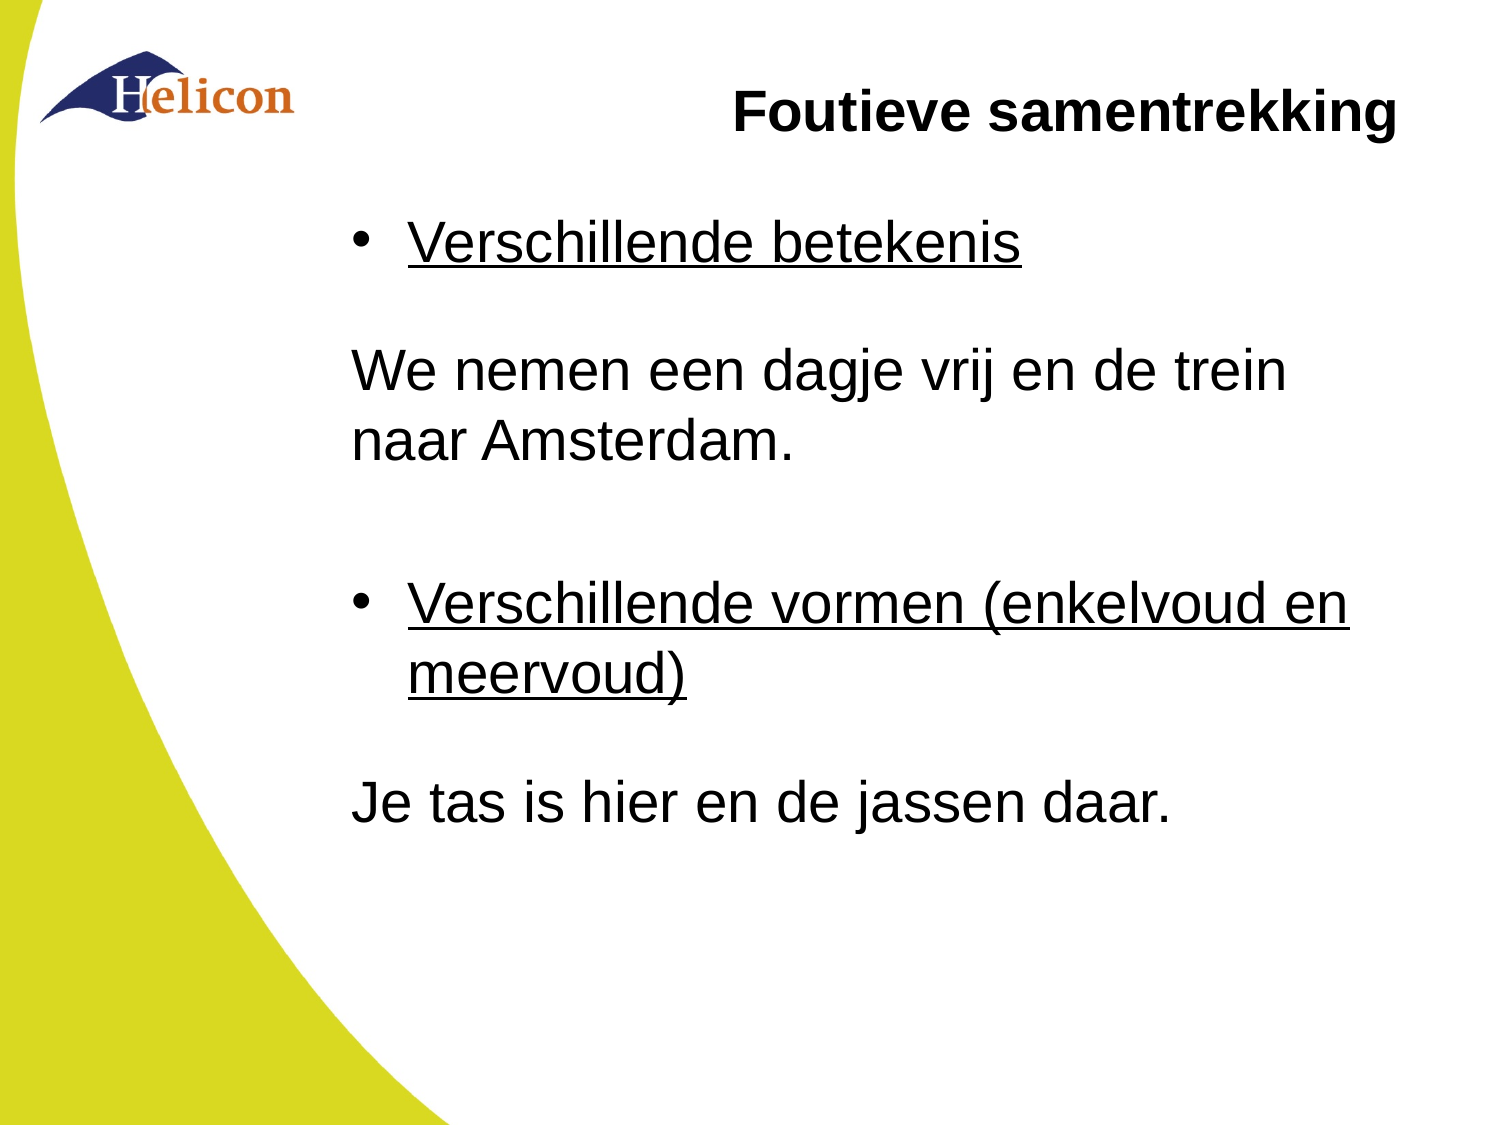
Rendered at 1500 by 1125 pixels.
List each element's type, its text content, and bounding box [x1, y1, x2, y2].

picture [0, 0, 1500, 1125]
title Foutieve samentrekking [324, 54, 1415, 161]
list Verschillende betekenis We nemen een dagje vrij en de trein naar Amsterdam. Verschillende vormen (enkelvoud en meervoud) Je tas is hier en de jassen daar. [336, 196, 1425, 1005]
